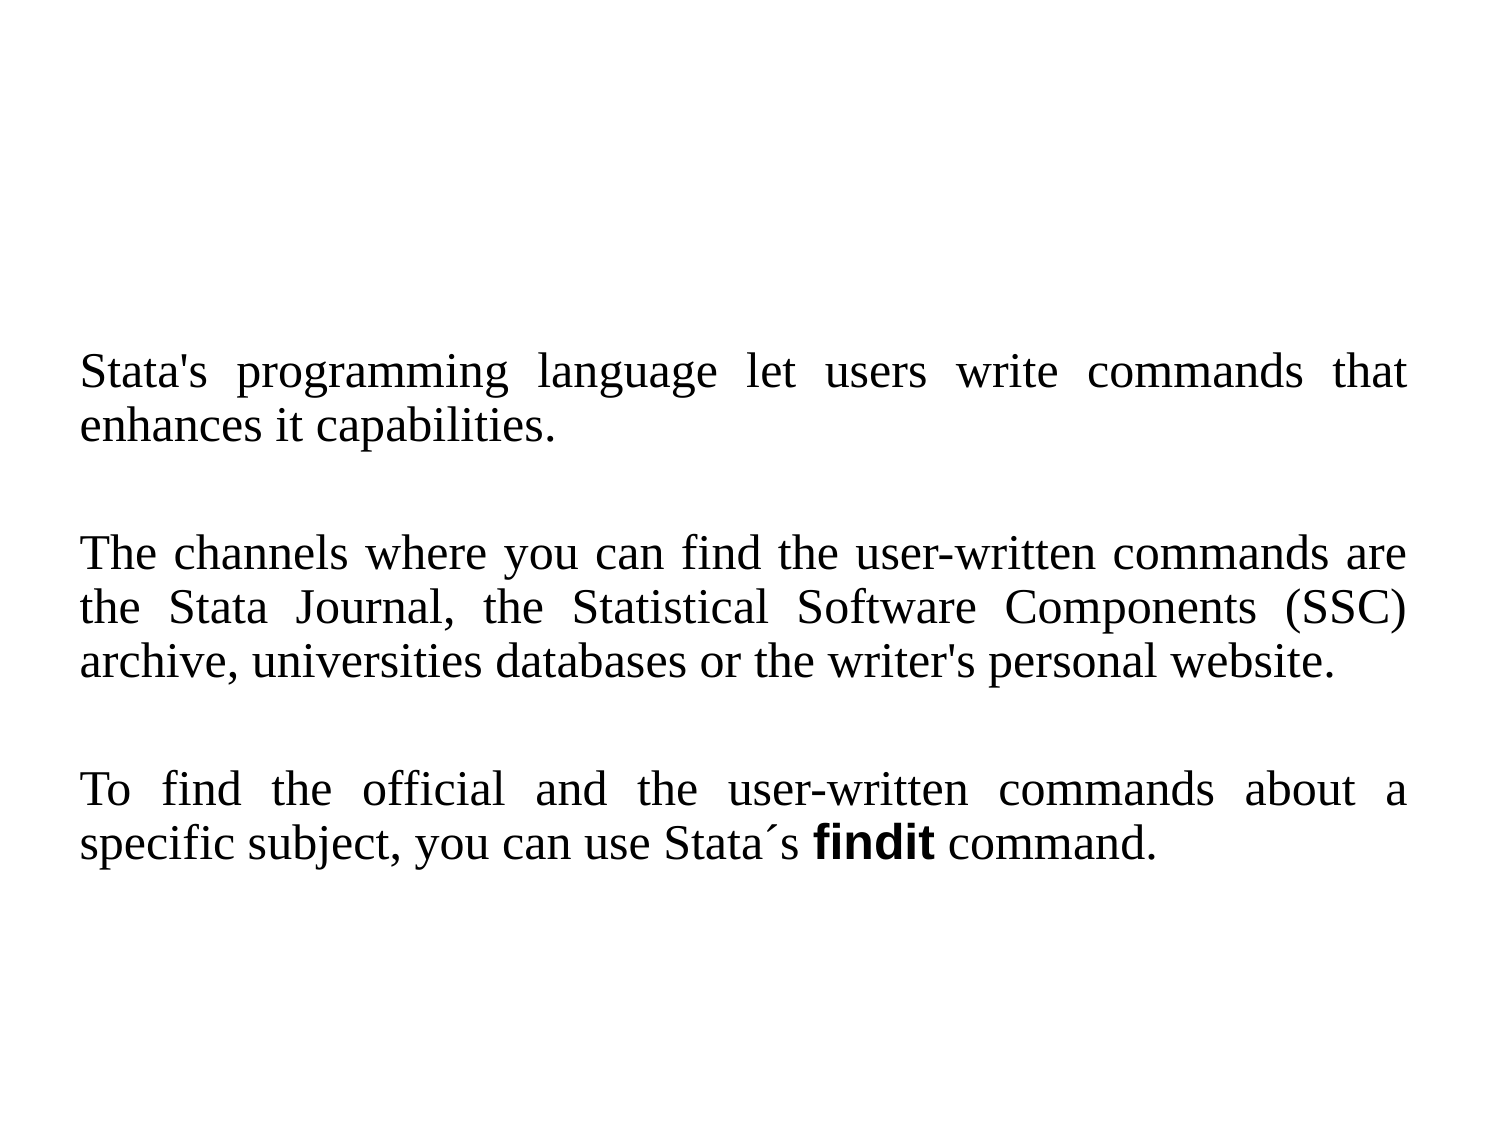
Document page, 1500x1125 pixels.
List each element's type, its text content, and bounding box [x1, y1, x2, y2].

text_box Stata's programming language let users write commands that enhances it capabilities. The channels where you can find the user-written commands are the Stata Journal, the Statistical Software Components (SSC) archive, universities databases or the writer's personal website. To find the official and the user-written commands about a specific subject, you can use Stata´s findit command. [64, 267, 1424, 878]
